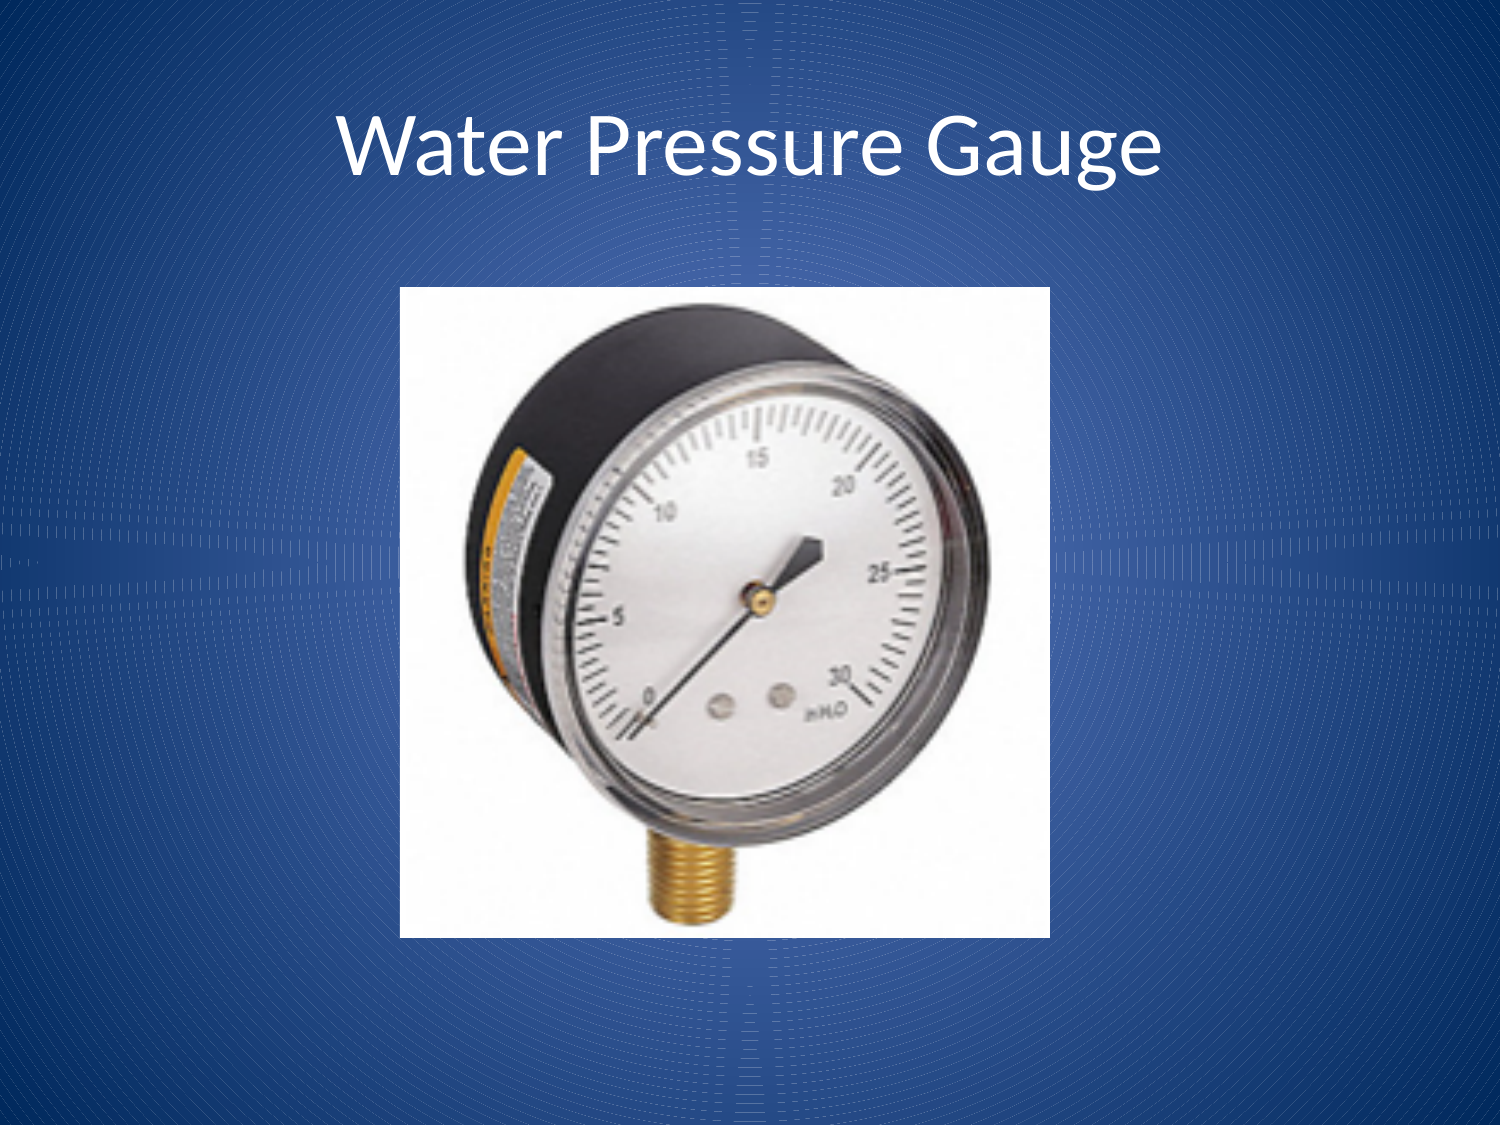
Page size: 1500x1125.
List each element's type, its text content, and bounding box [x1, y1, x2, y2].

title Water Pressure Gauge [75, 45, 1425, 233]
picture [399, 287, 1051, 938]
